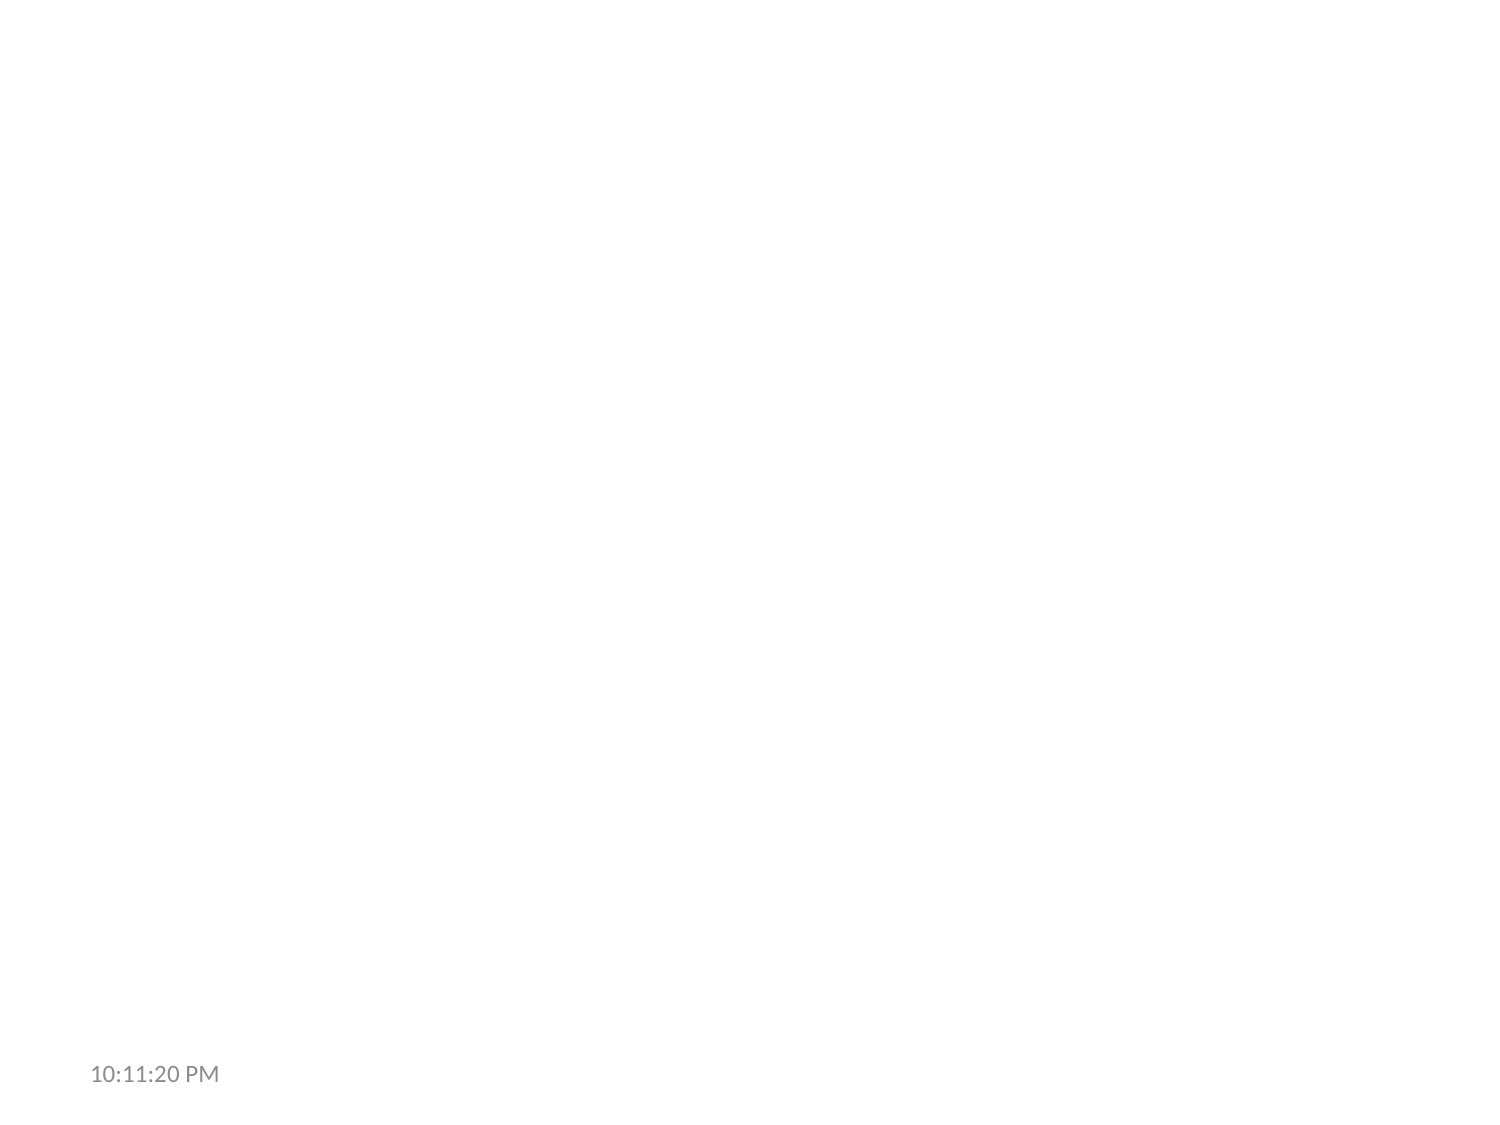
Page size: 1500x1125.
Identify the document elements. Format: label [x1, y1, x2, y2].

slide_number [75, 1042, 425, 1103]
